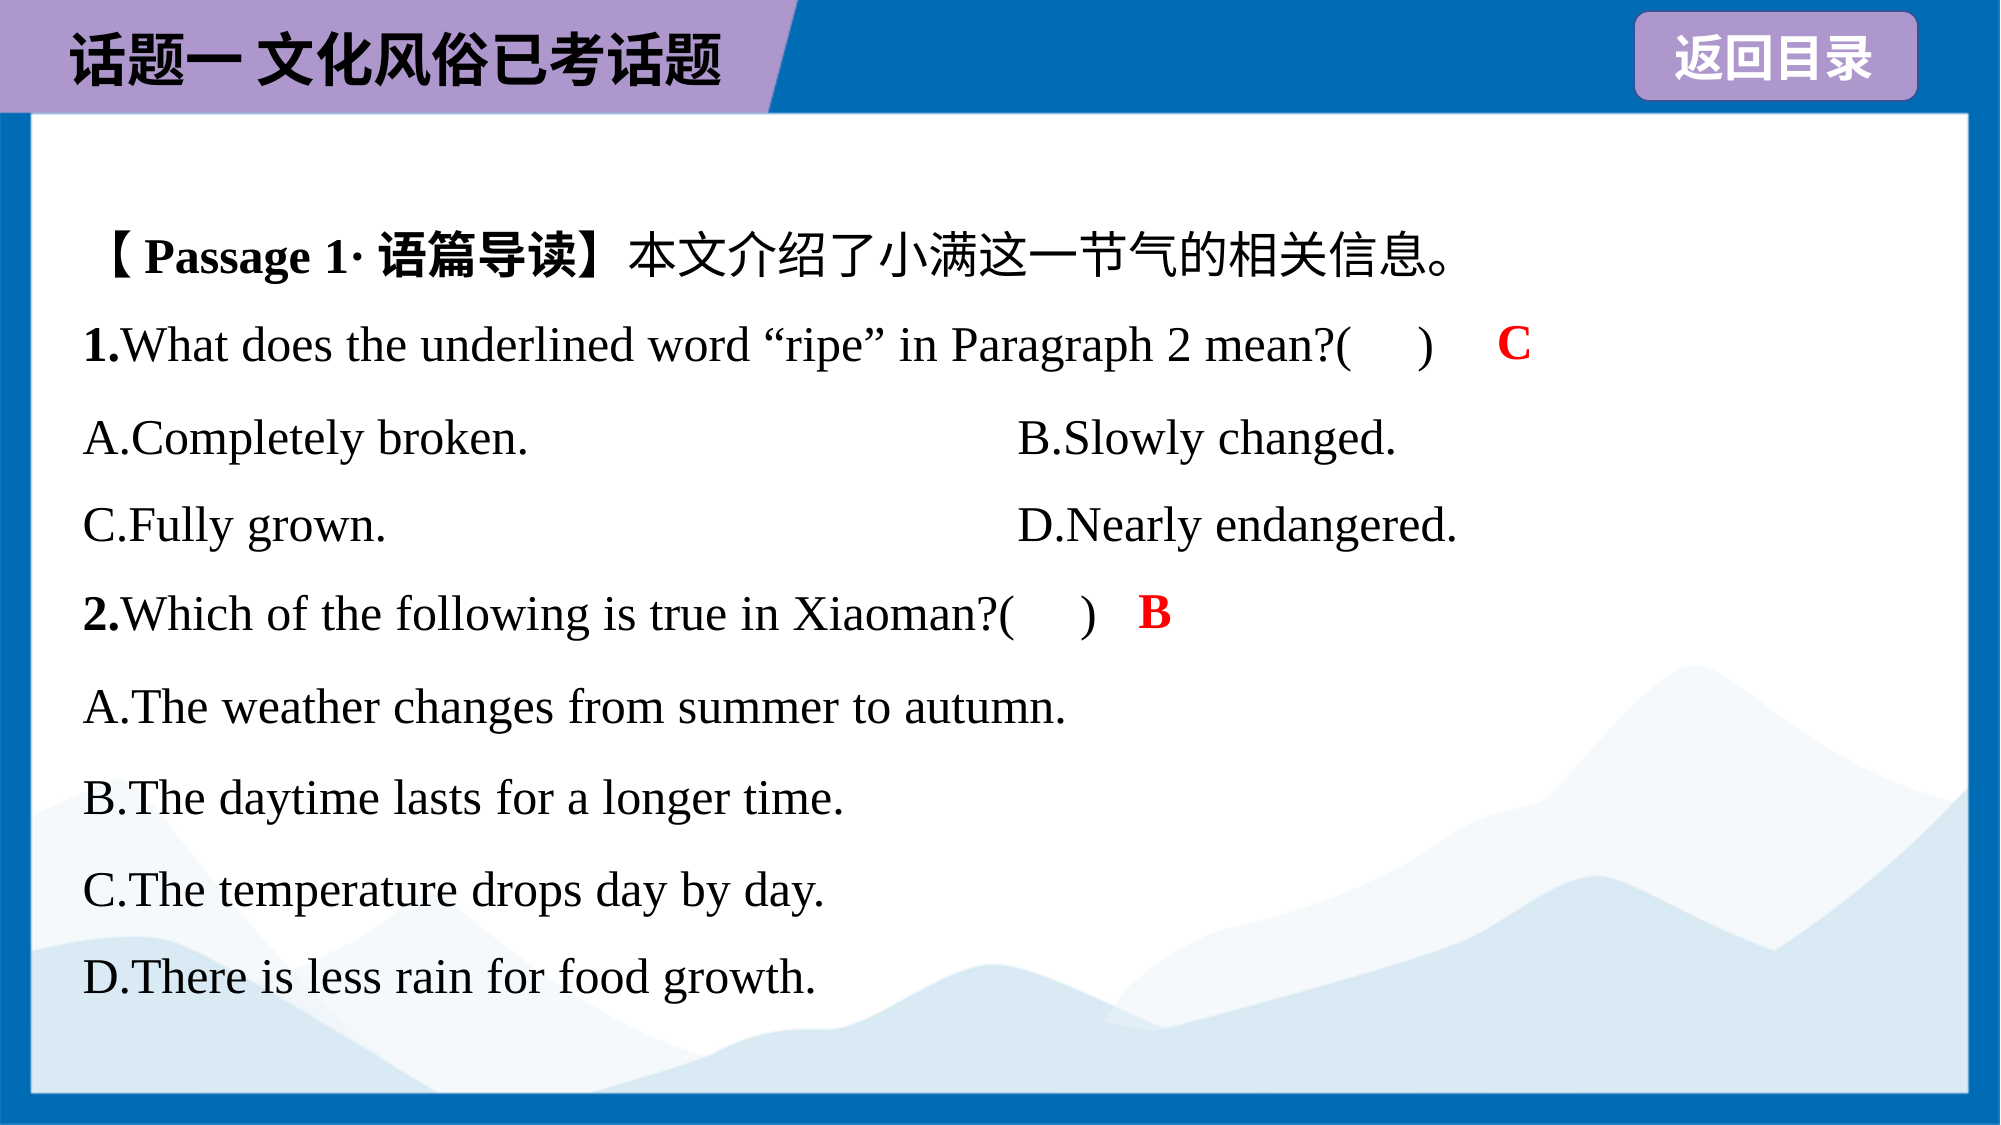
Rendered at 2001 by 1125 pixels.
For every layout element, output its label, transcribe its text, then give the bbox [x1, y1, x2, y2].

picture [0, 0, 2000, 1125]
text_box 2.Which of the following is true in Xiaoman?( ) [82, 552, 1917, 631]
text_box A.The weather changes from summer to autumn. B.The daytime lasts for a longer time. C.The temperature drops day by day. D.There is less rain for food growth. [82, 641, 1917, 995]
text_box C [1478, 282, 1552, 361]
text_box B [1120, 550, 1190, 630]
text_box 【Passage 1·语篇导读】本文介绍了小满这一节气的相关信息。 [82, 196, 1917, 275]
text_box A.Completely broken. B.Slowly changed. C.Fully grown. D.Nearly endangered. [82, 372, 1917, 543]
text_box 1.What does the underlined word “ripe” in Paragraph 2 mean?( ) [82, 283, 1917, 362]
